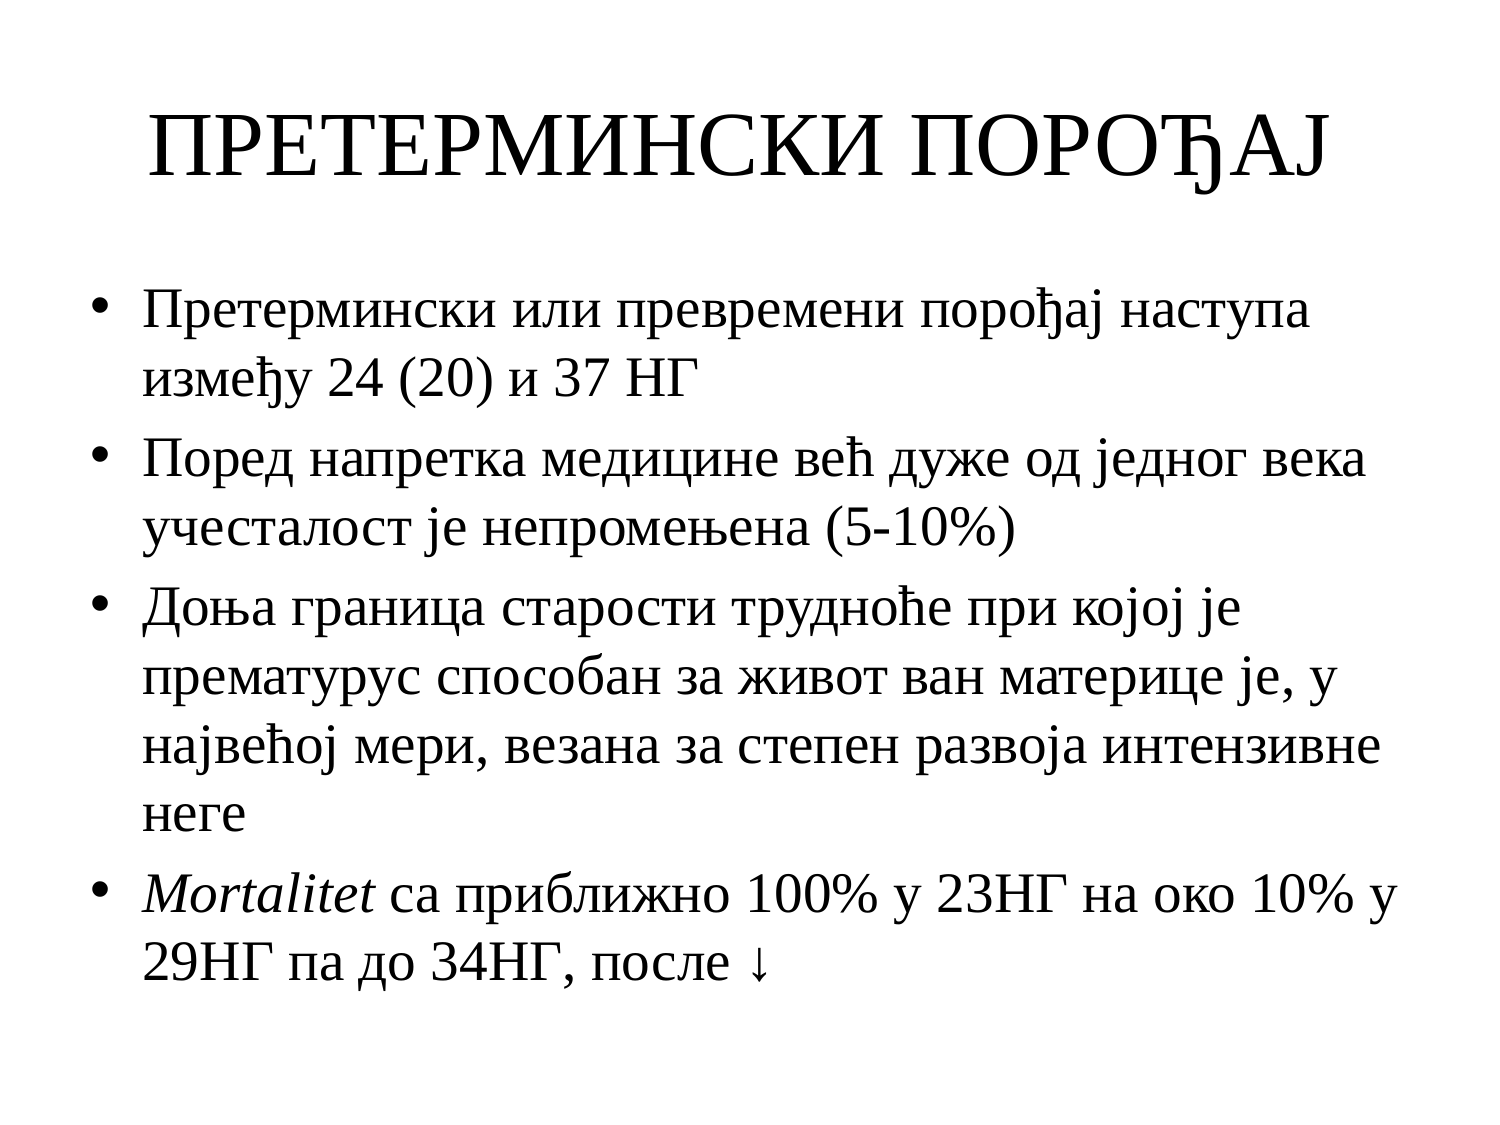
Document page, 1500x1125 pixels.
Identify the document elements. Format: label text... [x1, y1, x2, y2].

list Претермински или превремени порођај наступа између 24 (20) и 37 НГ Поред напретка медицине већ дуже од једног века учесталост је непромењена (5-10%) Доња граница старости трудноће при којој је прематурус способан за живот ван материце је, у највећој мери, везана за степен развоја интензивне неге Mortalitet са приближно 100% у 23НГ на око 10% у 29НГ па до 34НГ, после ↓ [75, 262, 1425, 1005]
title ПРЕТЕРМИНСКИ ПОРОЂАЈ [75, 45, 1425, 233]
